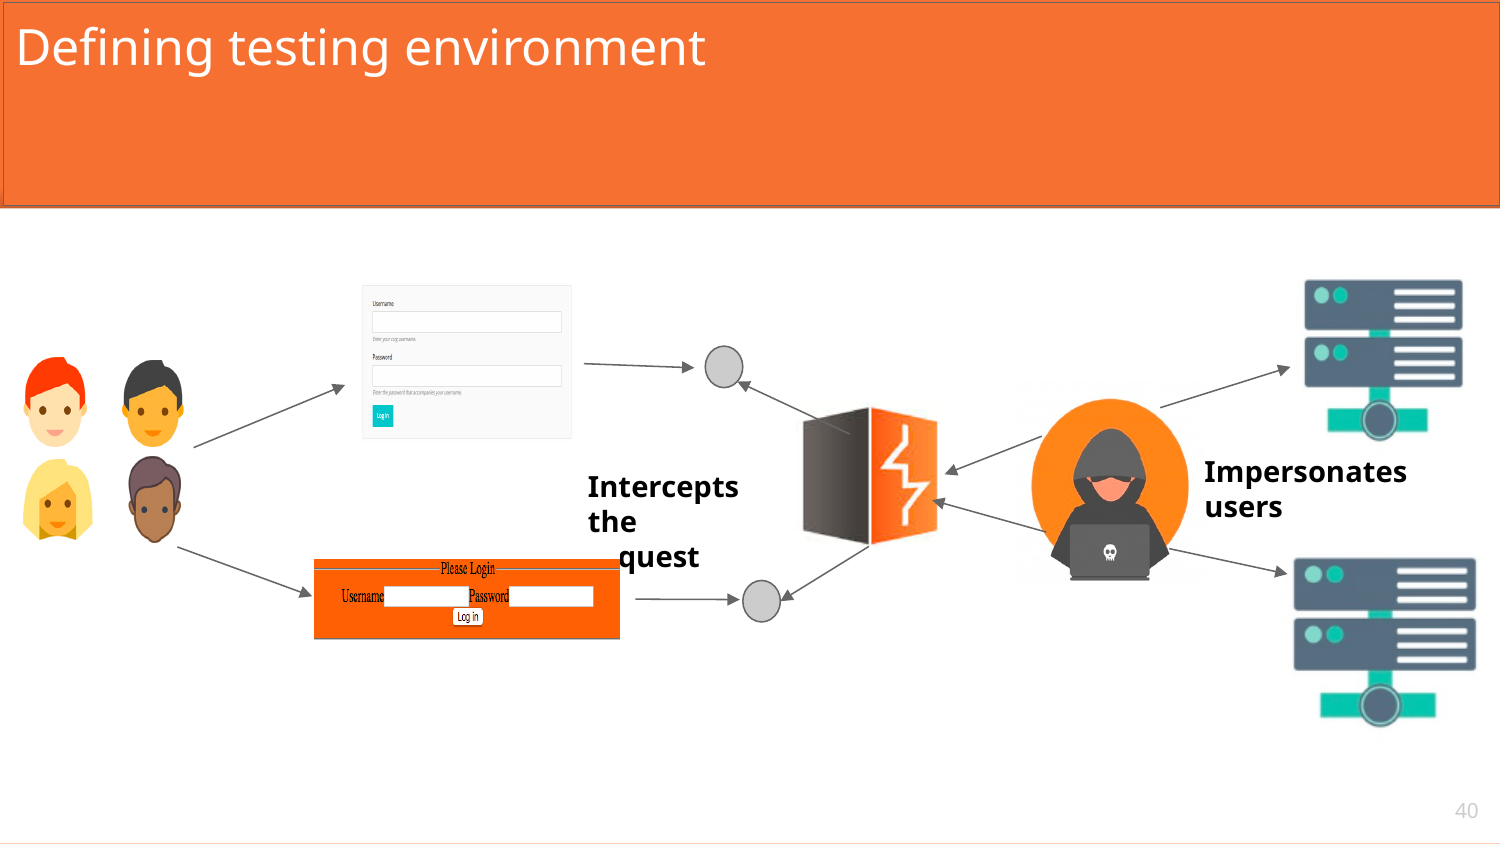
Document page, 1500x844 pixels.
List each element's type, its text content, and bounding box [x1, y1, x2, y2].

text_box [931, 499, 1047, 533]
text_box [780, 546, 870, 602]
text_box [177, 546, 313, 597]
slide_number ‹#› [1403, 779, 1494, 844]
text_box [737, 381, 850, 435]
text_box [742, 580, 780, 622]
text_box Defining testing environment [0, 0, 1477, 152]
picture [314, 550, 620, 653]
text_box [583, 363, 695, 368]
picture [1290, 275, 1479, 459]
picture [5, 344, 194, 551]
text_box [1168, 548, 1288, 575]
picture [361, 283, 574, 444]
text_box Impersonates users [1210, 438, 1495, 524]
text_box Intercepts the request [573, 453, 769, 515]
picture [792, 401, 945, 547]
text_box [1159, 366, 1291, 408]
text_box [705, 346, 743, 388]
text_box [193, 384, 346, 448]
text_box [3, 2, 1500, 206]
picture [1276, 553, 1495, 745]
picture [1016, 381, 1205, 586]
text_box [944, 435, 1043, 475]
